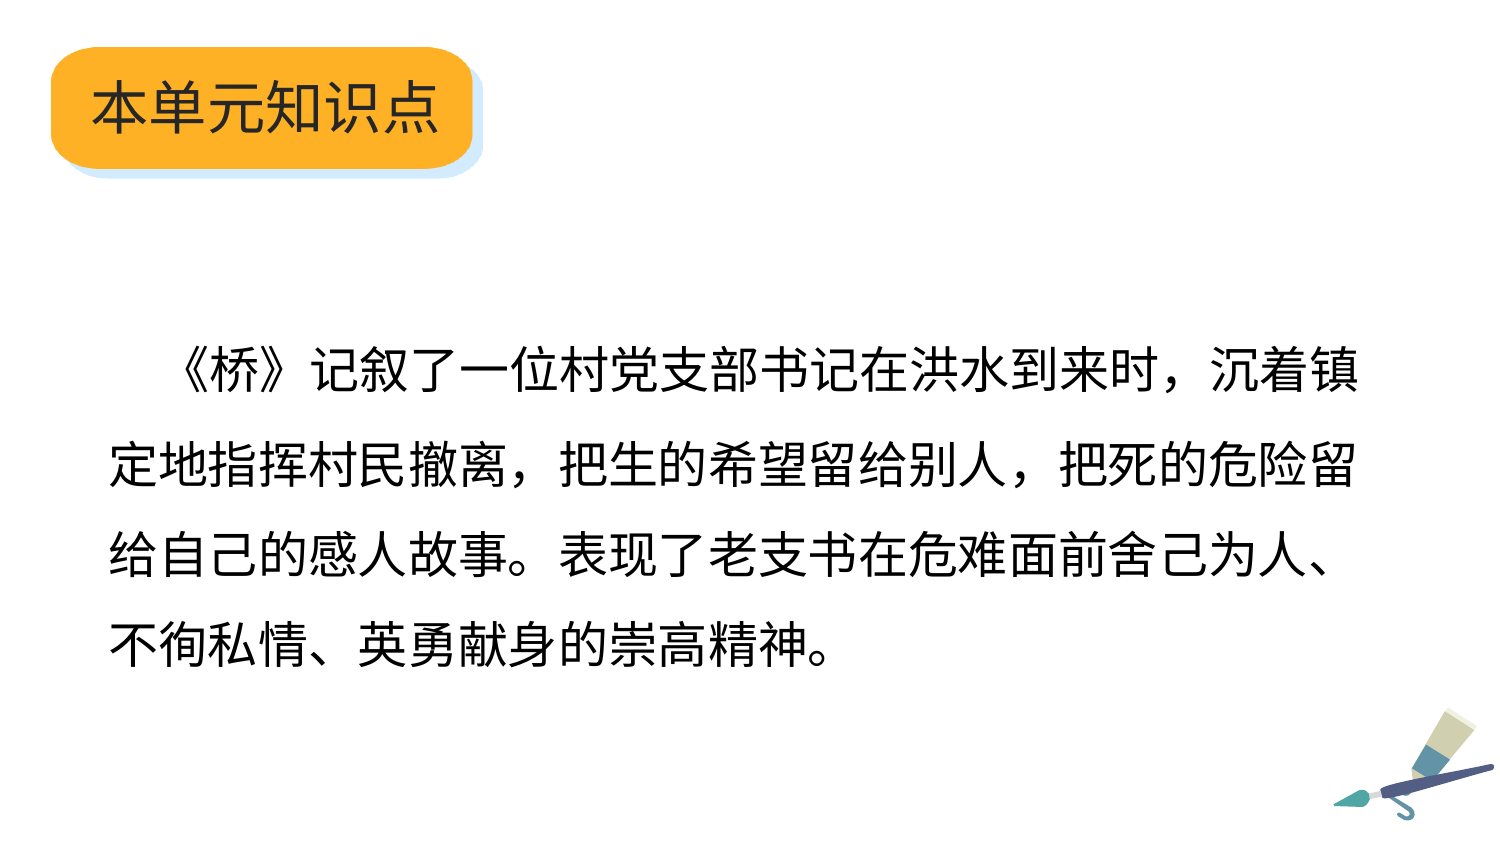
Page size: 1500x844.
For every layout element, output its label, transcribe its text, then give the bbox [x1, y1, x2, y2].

text_box 《桥》记叙了一位村党支部书记在洪水到来时，沉着镇定地指挥村民撤离，把生的希望留给别人，把死的危险留给自己的感人故事。表现了老支书在危难面前舍己为人、不徇私情、英勇献身的崇高精神。 [96, 262, 1403, 679]
picture [51, 47, 483, 179]
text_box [1358, 708, 1481, 844]
